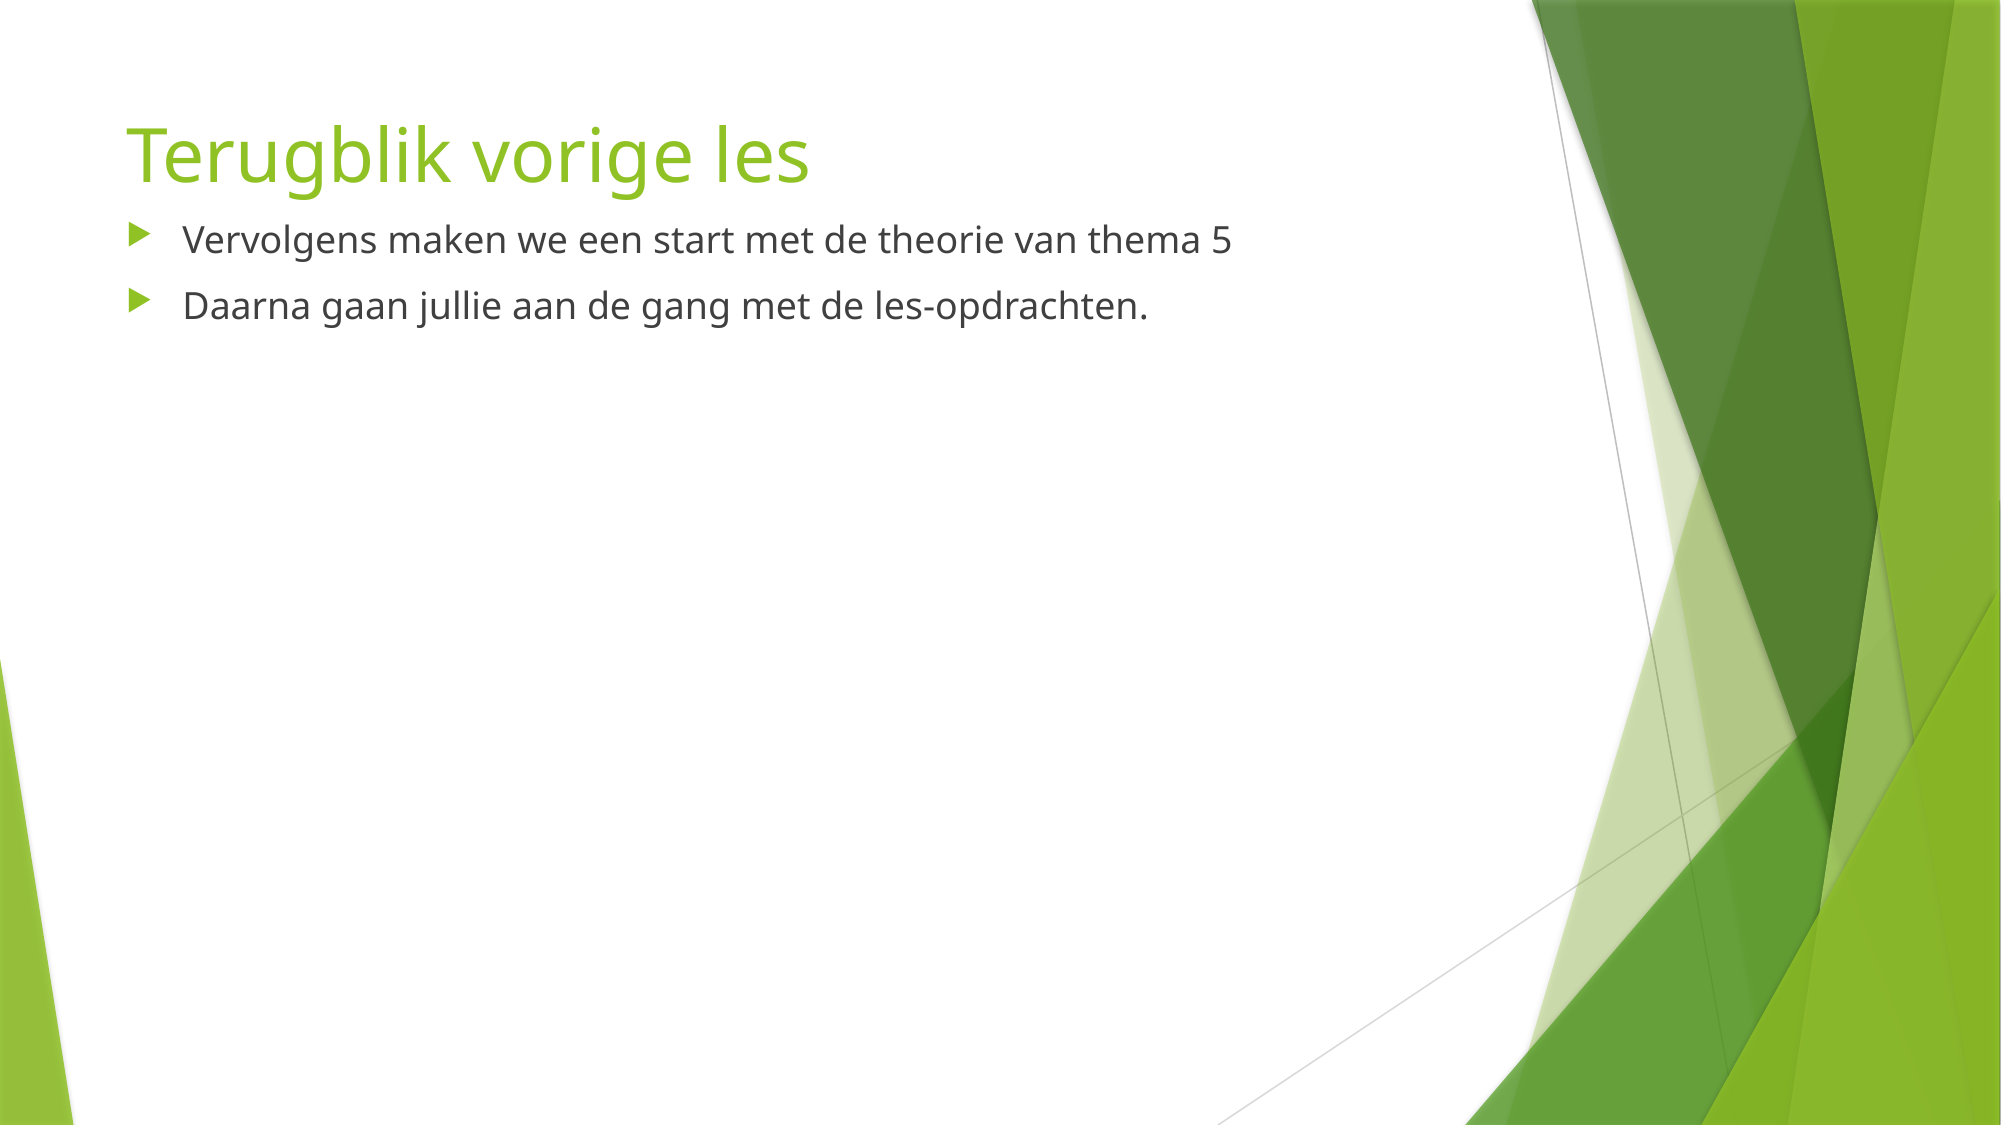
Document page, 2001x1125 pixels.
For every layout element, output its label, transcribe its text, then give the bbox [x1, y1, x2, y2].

list Vervolgens maken we een start met de theorie van thema 5 Daarna gaan jullie aan de gang met de les-opdrachten. [111, 208, 1522, 845]
title Terugblik vorige les [111, 99, 1522, 208]
